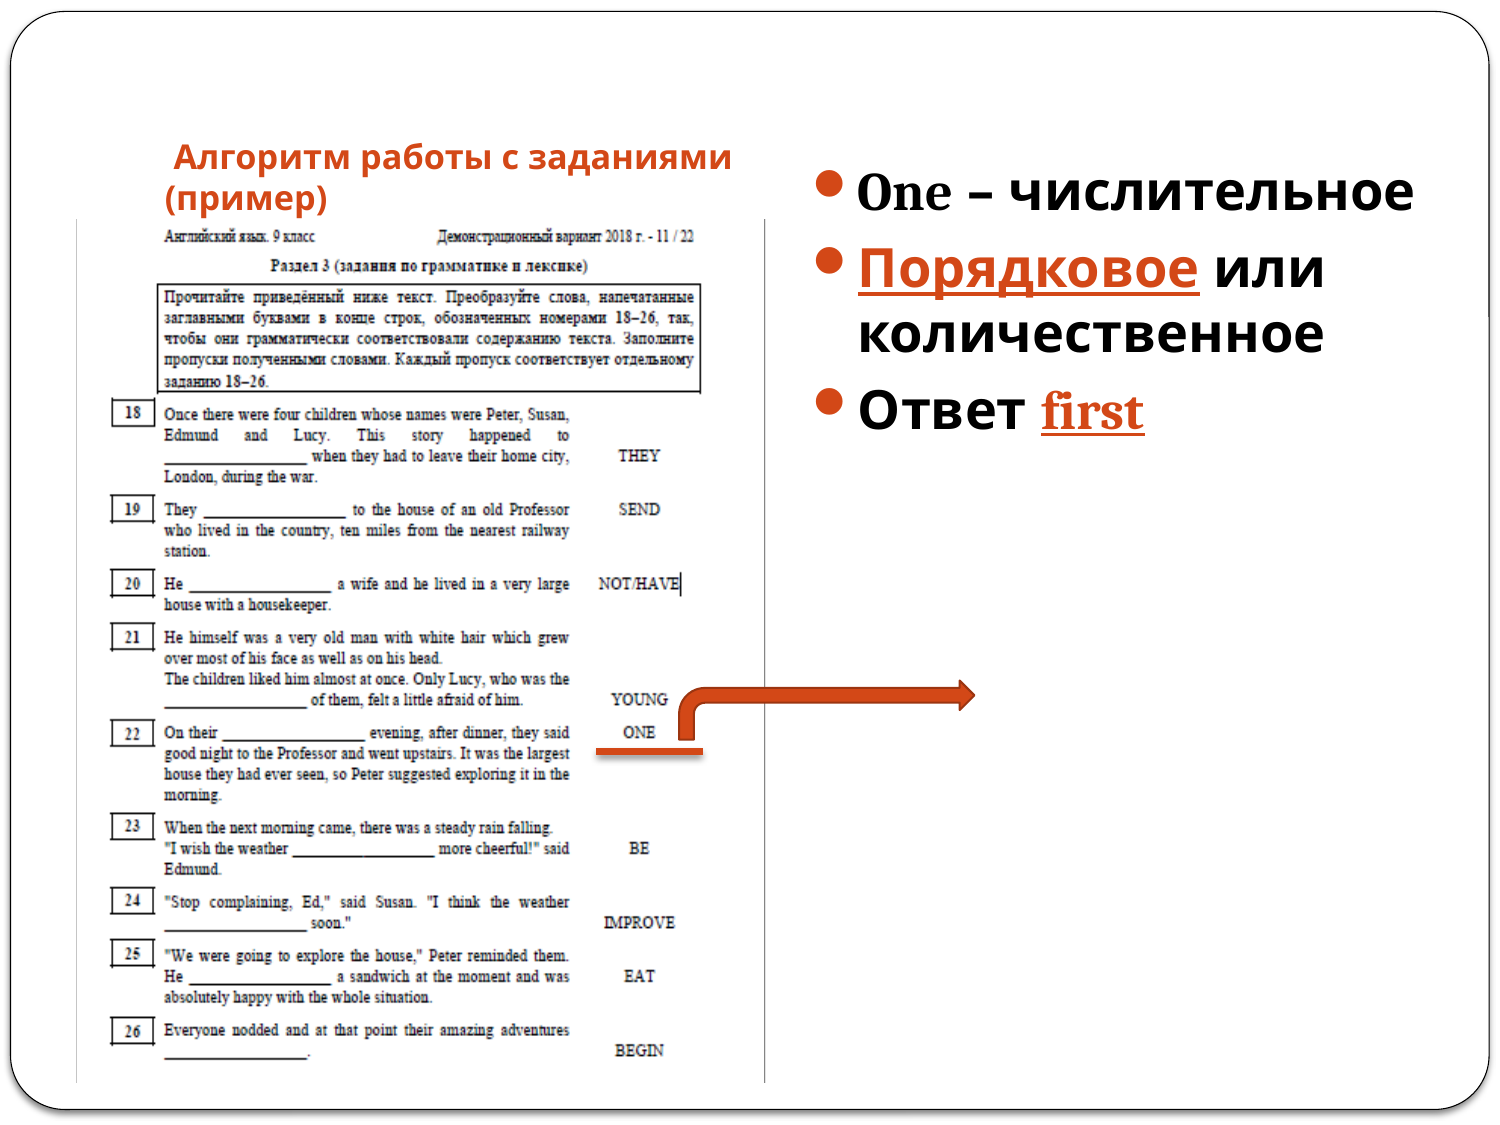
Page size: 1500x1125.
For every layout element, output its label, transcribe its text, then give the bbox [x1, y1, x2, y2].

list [76, 219, 766, 1083]
list One – числительное Порядковое или количественное Ответ first [797, 149, 1471, 1071]
title Алгоритм работы с заданиями (пример) [150, 45, 1425, 233]
text_box [772, 679, 976, 712]
